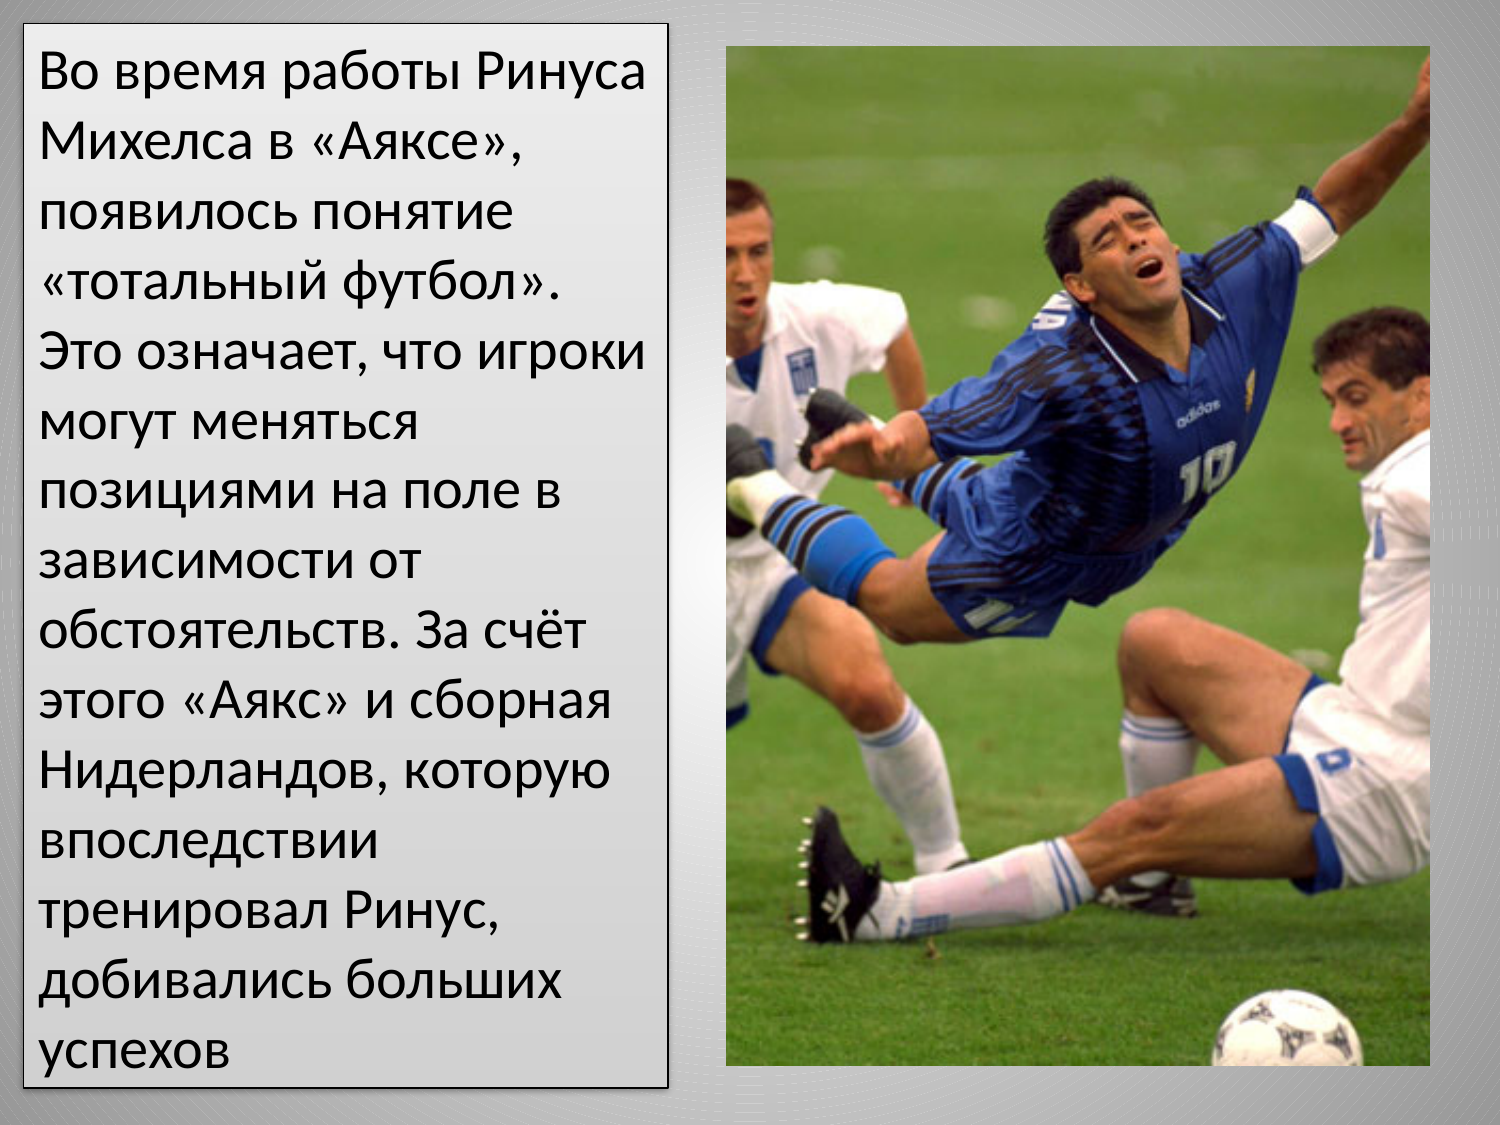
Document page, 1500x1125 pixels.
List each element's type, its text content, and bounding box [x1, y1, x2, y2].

text_box Во время работы Ринуса Михелса в «Аяксе», появилось понятие «тотальный футбол». Это означает, что игроки могут меняться позициями на поле в зависимости от обстоятельств. За счёт этого «Аякс» и сборная Нидерландов, которую впоследствии тренировал Ринус, добивались больших успехов [23, 23, 669, 1089]
picture [726, 46, 1430, 1066]
